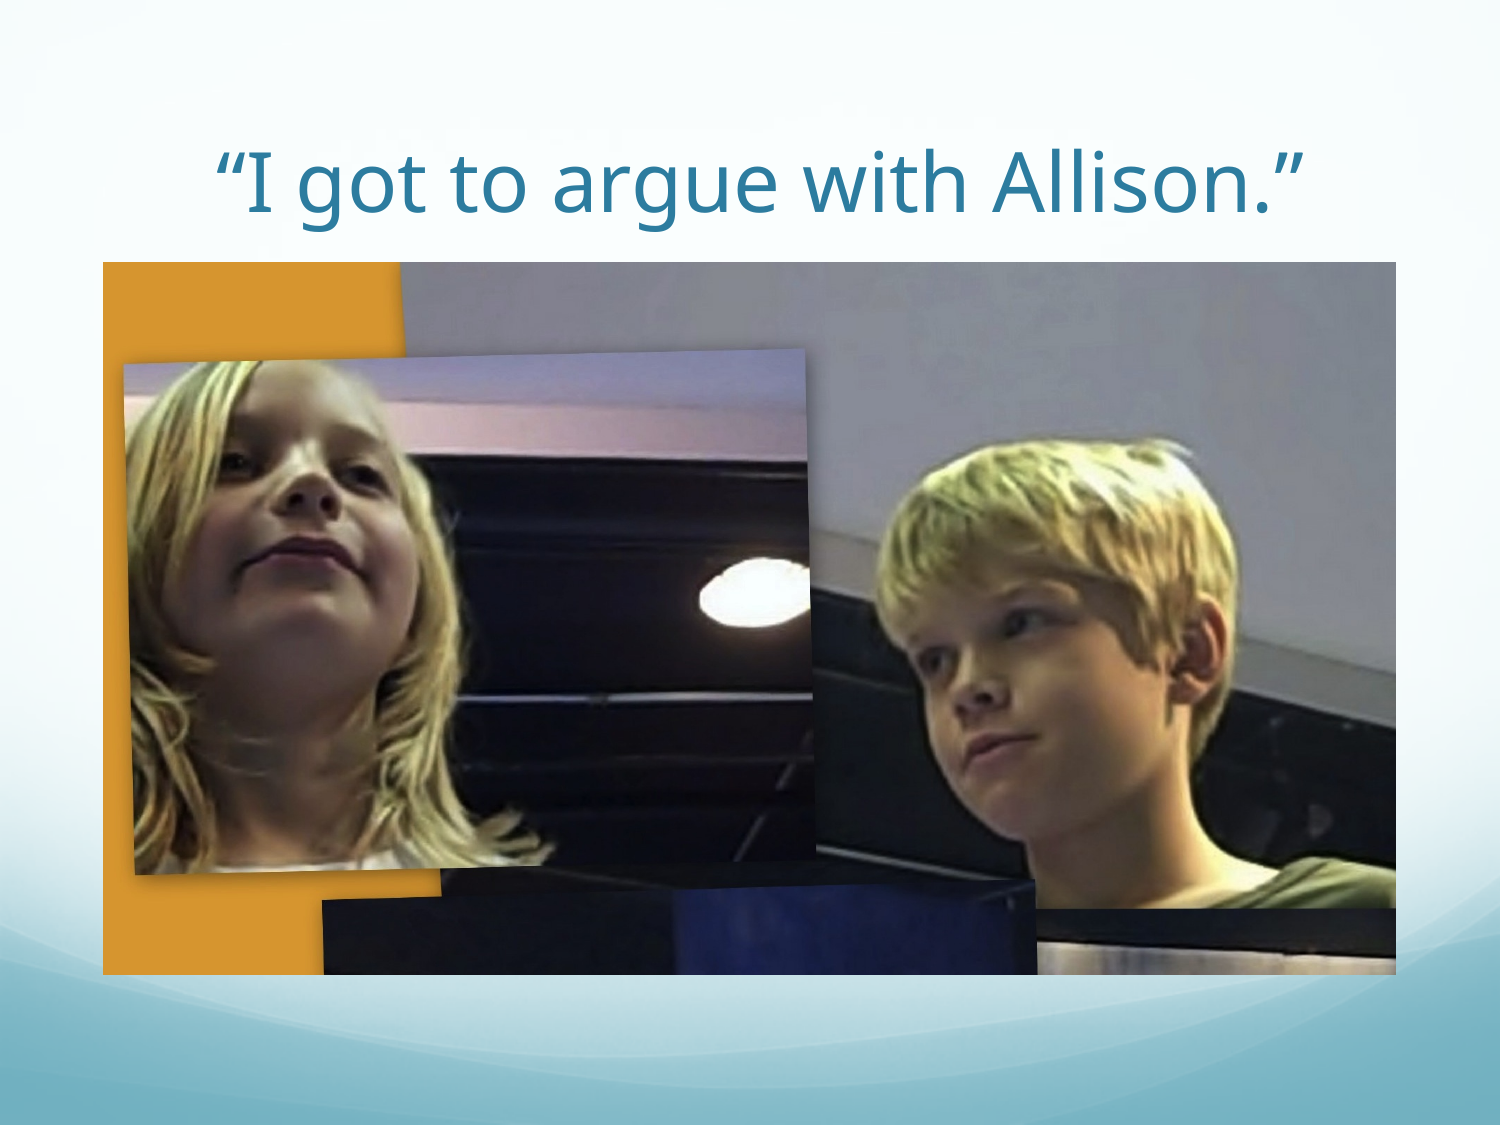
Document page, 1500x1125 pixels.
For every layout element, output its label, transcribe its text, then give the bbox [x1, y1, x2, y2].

title “I got to argue with Allison.” [90, 17, 1410, 237]
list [89, 261, 1410, 976]
